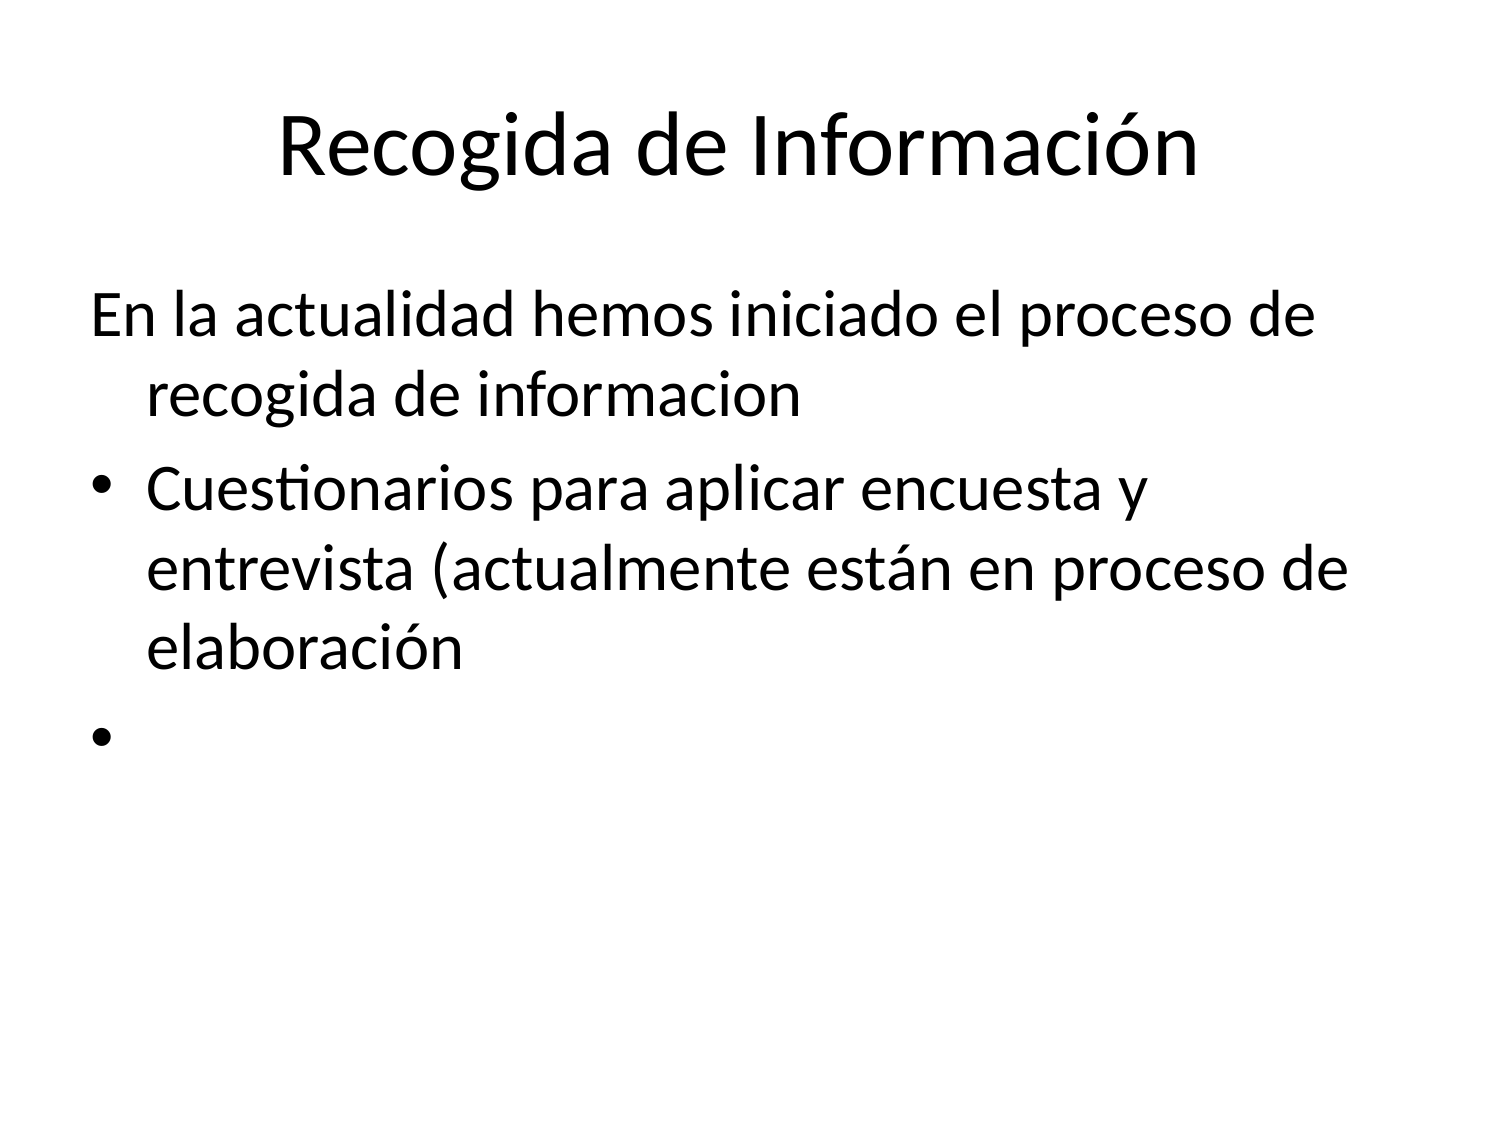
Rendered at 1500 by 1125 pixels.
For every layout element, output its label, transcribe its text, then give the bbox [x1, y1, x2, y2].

list En la actualidad hemos iniciado el proceso de recogida de informacion Cuestionarios para aplicar encuesta y entrevista (actualmente están en proceso de elaboración [75, 262, 1425, 1005]
title Recogida de Información [75, 45, 1425, 233]
